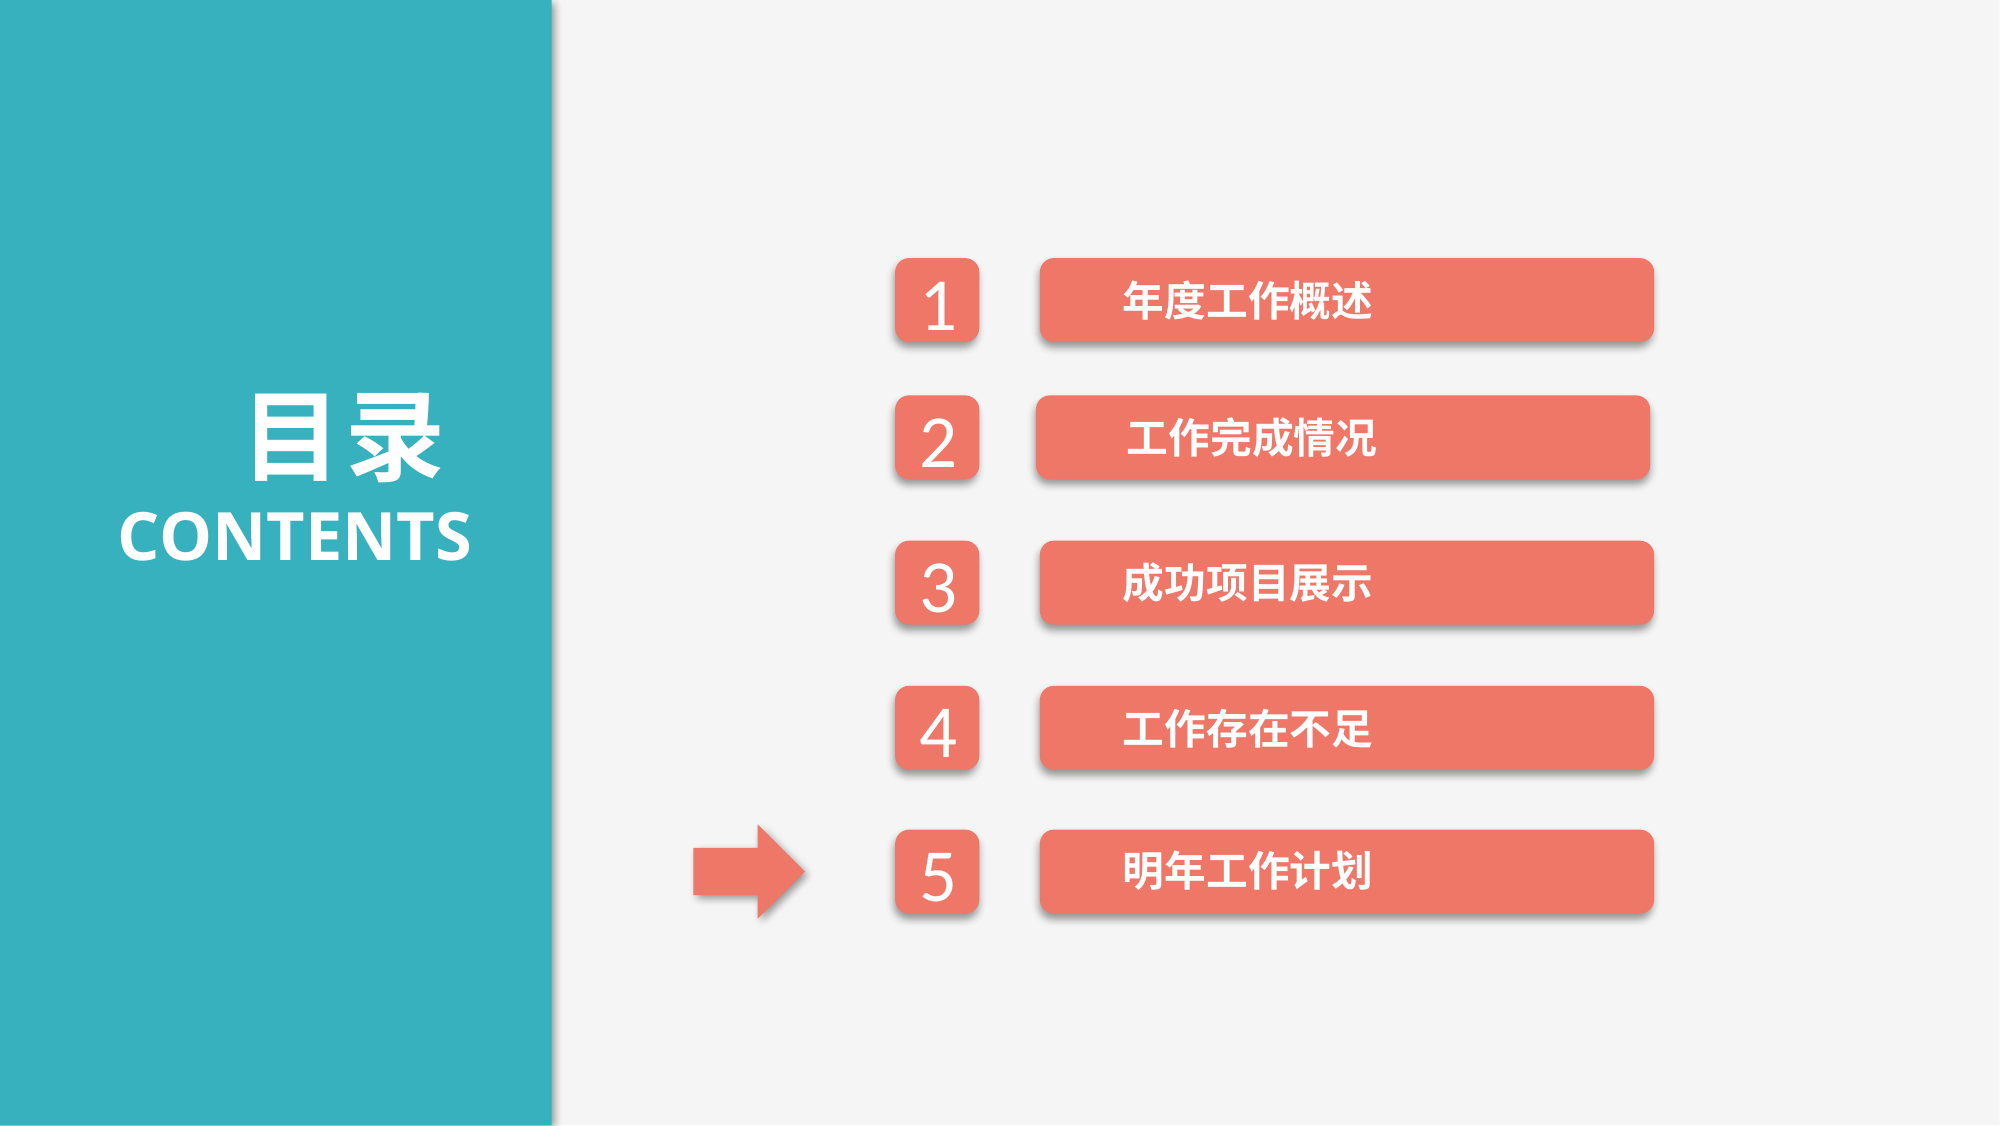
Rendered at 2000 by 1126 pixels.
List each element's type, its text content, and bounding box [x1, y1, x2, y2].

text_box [1039, 685, 1655, 770]
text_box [1035, 395, 1651, 480]
text_box 2 [892, 393, 982, 482]
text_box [1039, 540, 1655, 625]
text_box 1 [892, 255, 982, 345]
text_box [691, 822, 807, 921]
text_box [0, 0, 552, 1126]
text_box 3 [892, 538, 982, 627]
text_box 4 [892, 683, 982, 772]
text_box 5 [893, 827, 982, 916]
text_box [1039, 829, 1655, 914]
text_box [1039, 257, 1655, 343]
text_box 目录 CONTENTS [31, 364, 493, 584]
